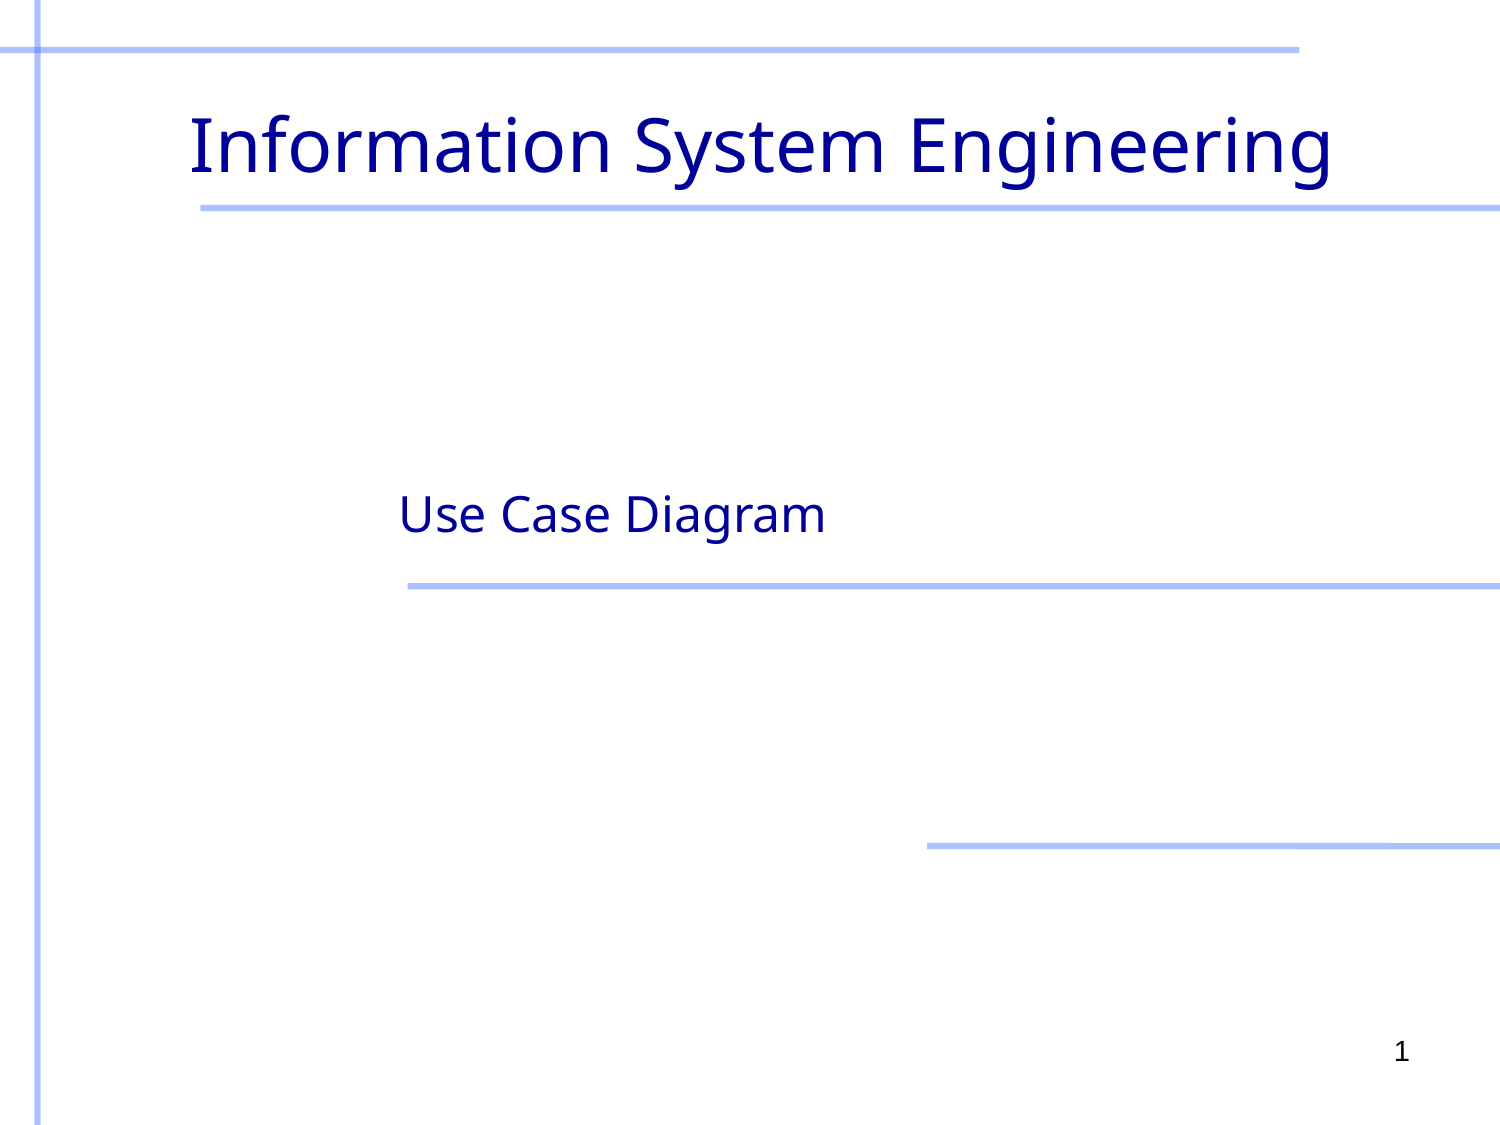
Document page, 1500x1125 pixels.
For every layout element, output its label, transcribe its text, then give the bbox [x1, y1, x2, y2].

text_box Information System Engineering [174, 42, 1500, 195]
text_box Use Case Diagram [383, 397, 1436, 550]
slide_number 1 [1074, 1024, 1426, 1103]
